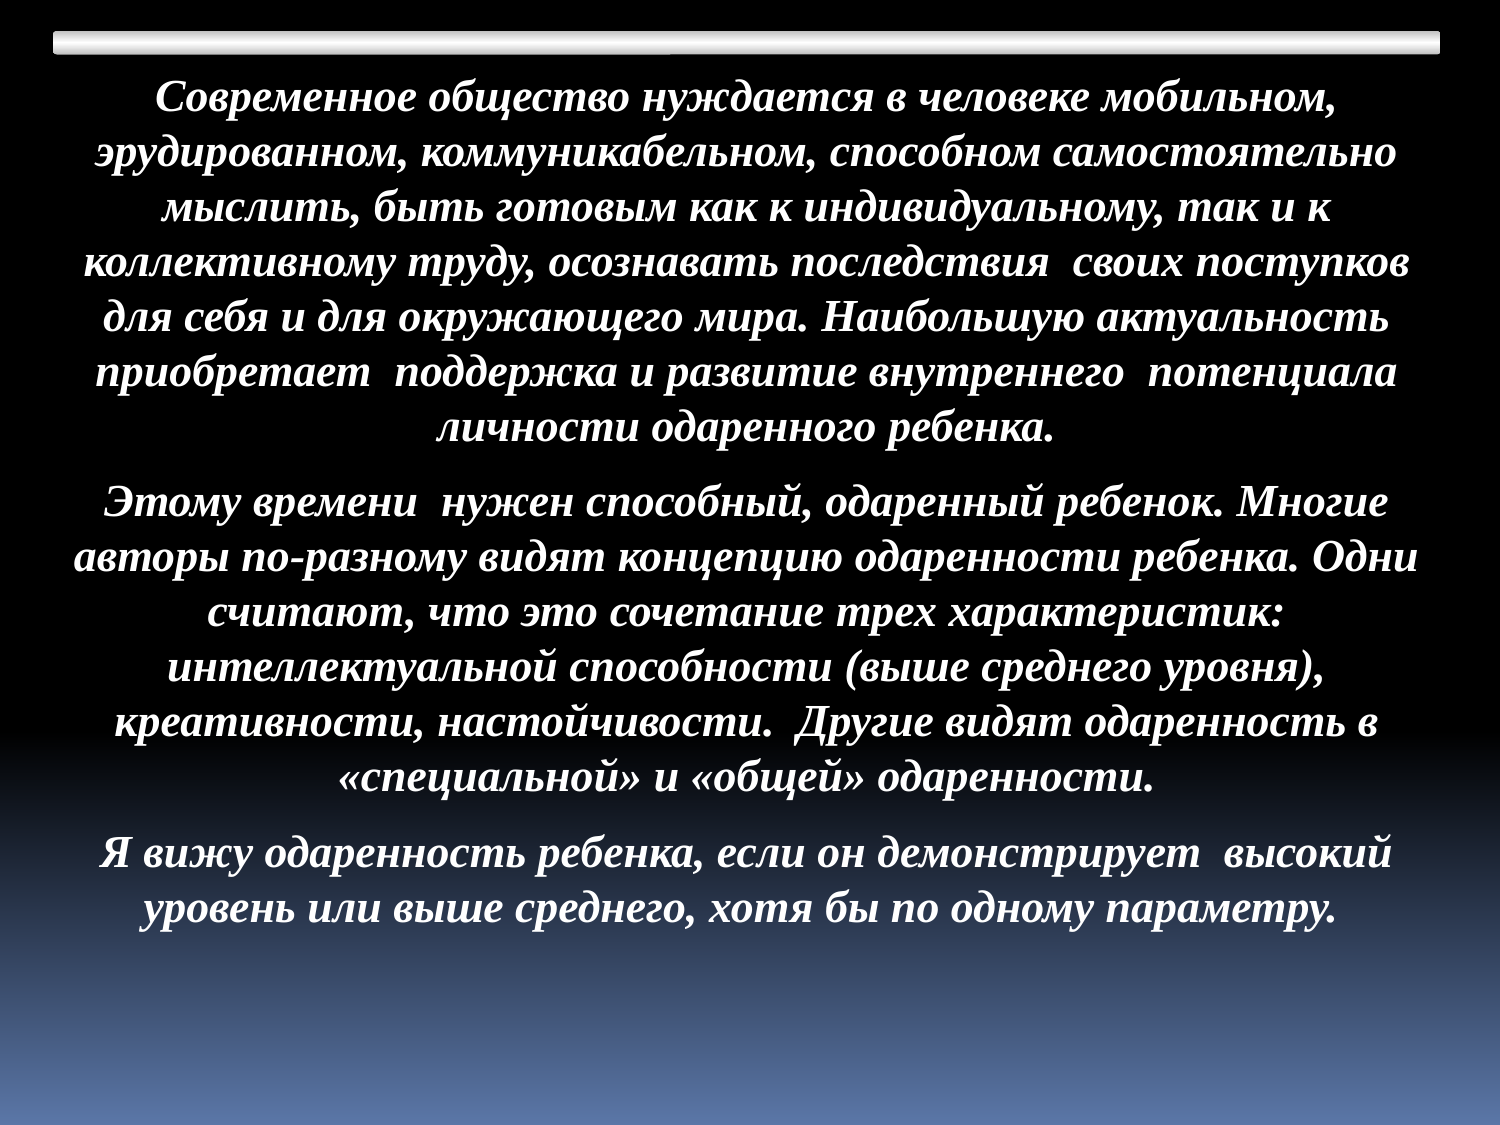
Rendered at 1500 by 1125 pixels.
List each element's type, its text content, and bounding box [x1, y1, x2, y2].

text_box Современное общество нуждается в человеке мобильном, эрудированном, коммуникабельном, способном самостоятельно мыслить, быть готовым как к индивидуальному, так и к коллективному труду, осознавать последствия своих поступков для себя и для окружающего мира. Наибольшую актуальность приобретает поддержка и развитие внутреннего потенциала личности одаренного ребенка. Этому времени нужен способный, одаренный ребенок. Многие авторы по-разному видят концепцию одаренности ребенка. Одни считают, что это сочетание трех характеристик: интеллектуальной способности (выше среднего уровня), креативности, настойчивости. Другие видят одаренность в «специальной» и «общей» одаренности. Я вижу одаренность ребенка, если он демонстрирует высокий уровень или выше среднего, хотя бы по одному параметру. [53, 30, 1441, 55]
